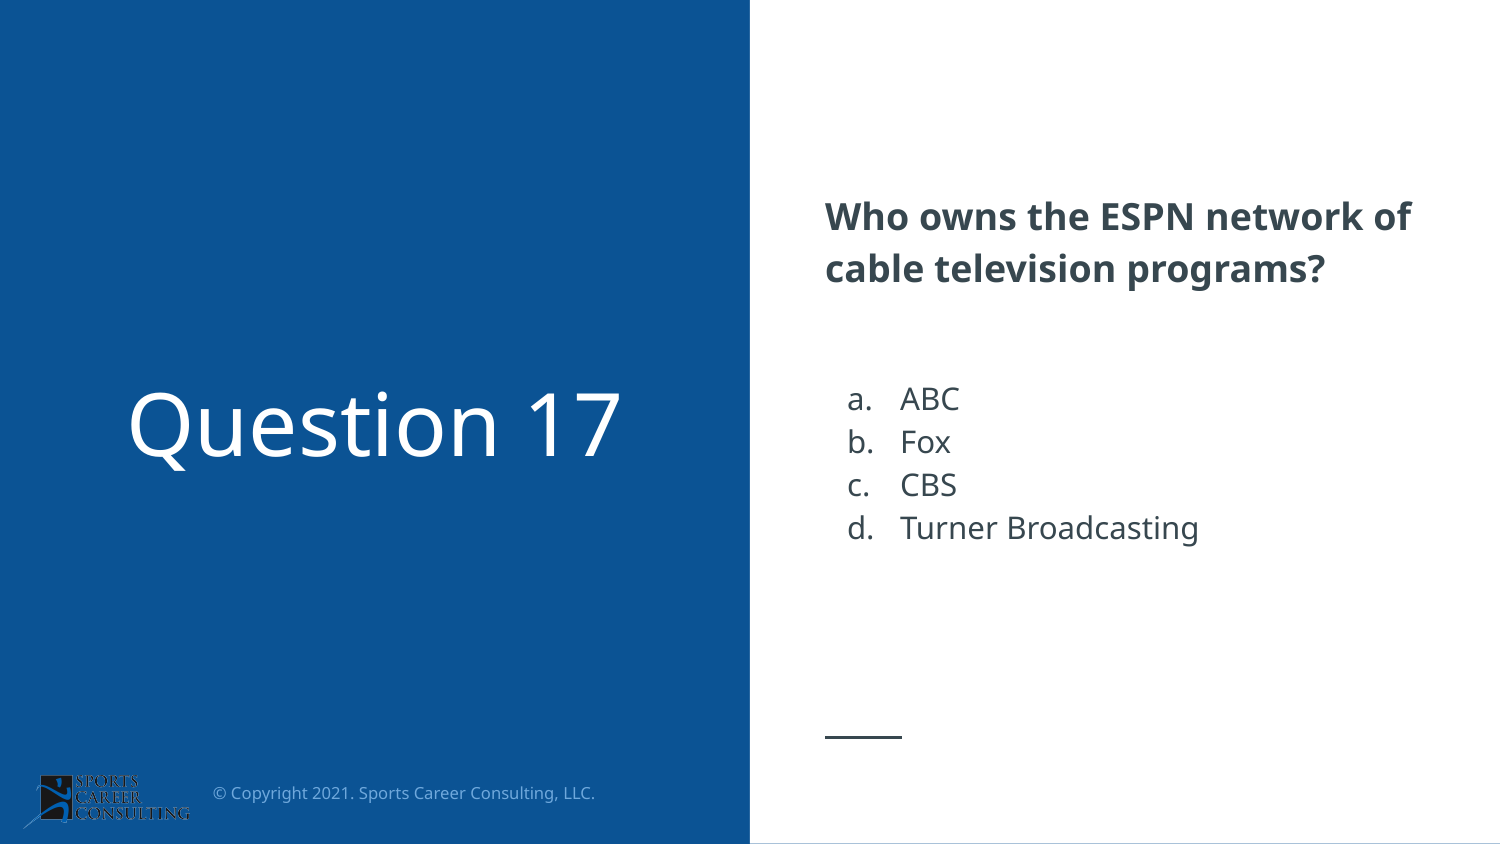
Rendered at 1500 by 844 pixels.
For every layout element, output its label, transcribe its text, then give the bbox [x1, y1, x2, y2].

picture [22, 774, 190, 829]
list Who owns the ESPN network of cable television programs? ABC Fox CBS Turner Broadcasting [810, 118, 1455, 725]
title Question 17 [43, 298, 708, 546]
text_box © Copyright 2021. Sports Career Consulting, LLC. [197, 767, 750, 838]
